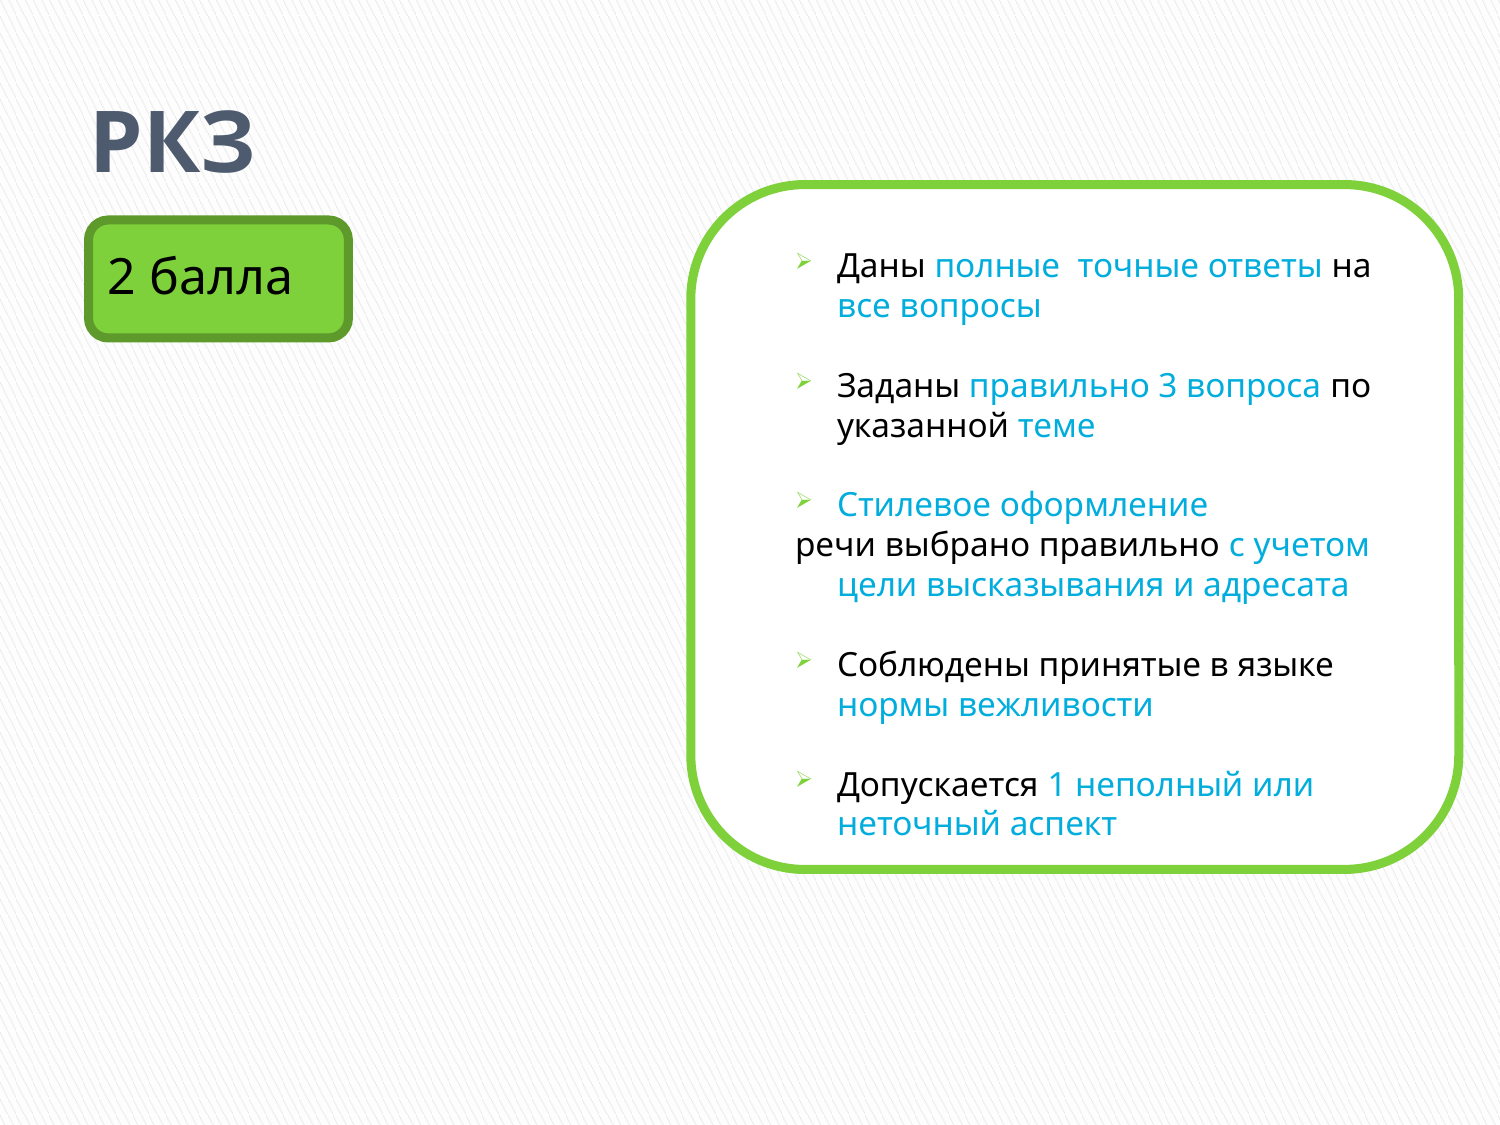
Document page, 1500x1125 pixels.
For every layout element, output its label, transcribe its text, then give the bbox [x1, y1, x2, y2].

title РКЗ [75, 44, 1425, 233]
list 2 балла [74, 236, 738, 884]
list Даны полные точные ответы на все вопросы Заданы правильно 3 вопроса по указанной теме Стилевое оформление речи выбрано правильно с учетом цели высказывания и адресата Соблюдены принятые в языке нормы вежливости Допускается 1 неполный или неточный аспект [761, 236, 1426, 884]
text_box [704, 211, 1464, 866]
